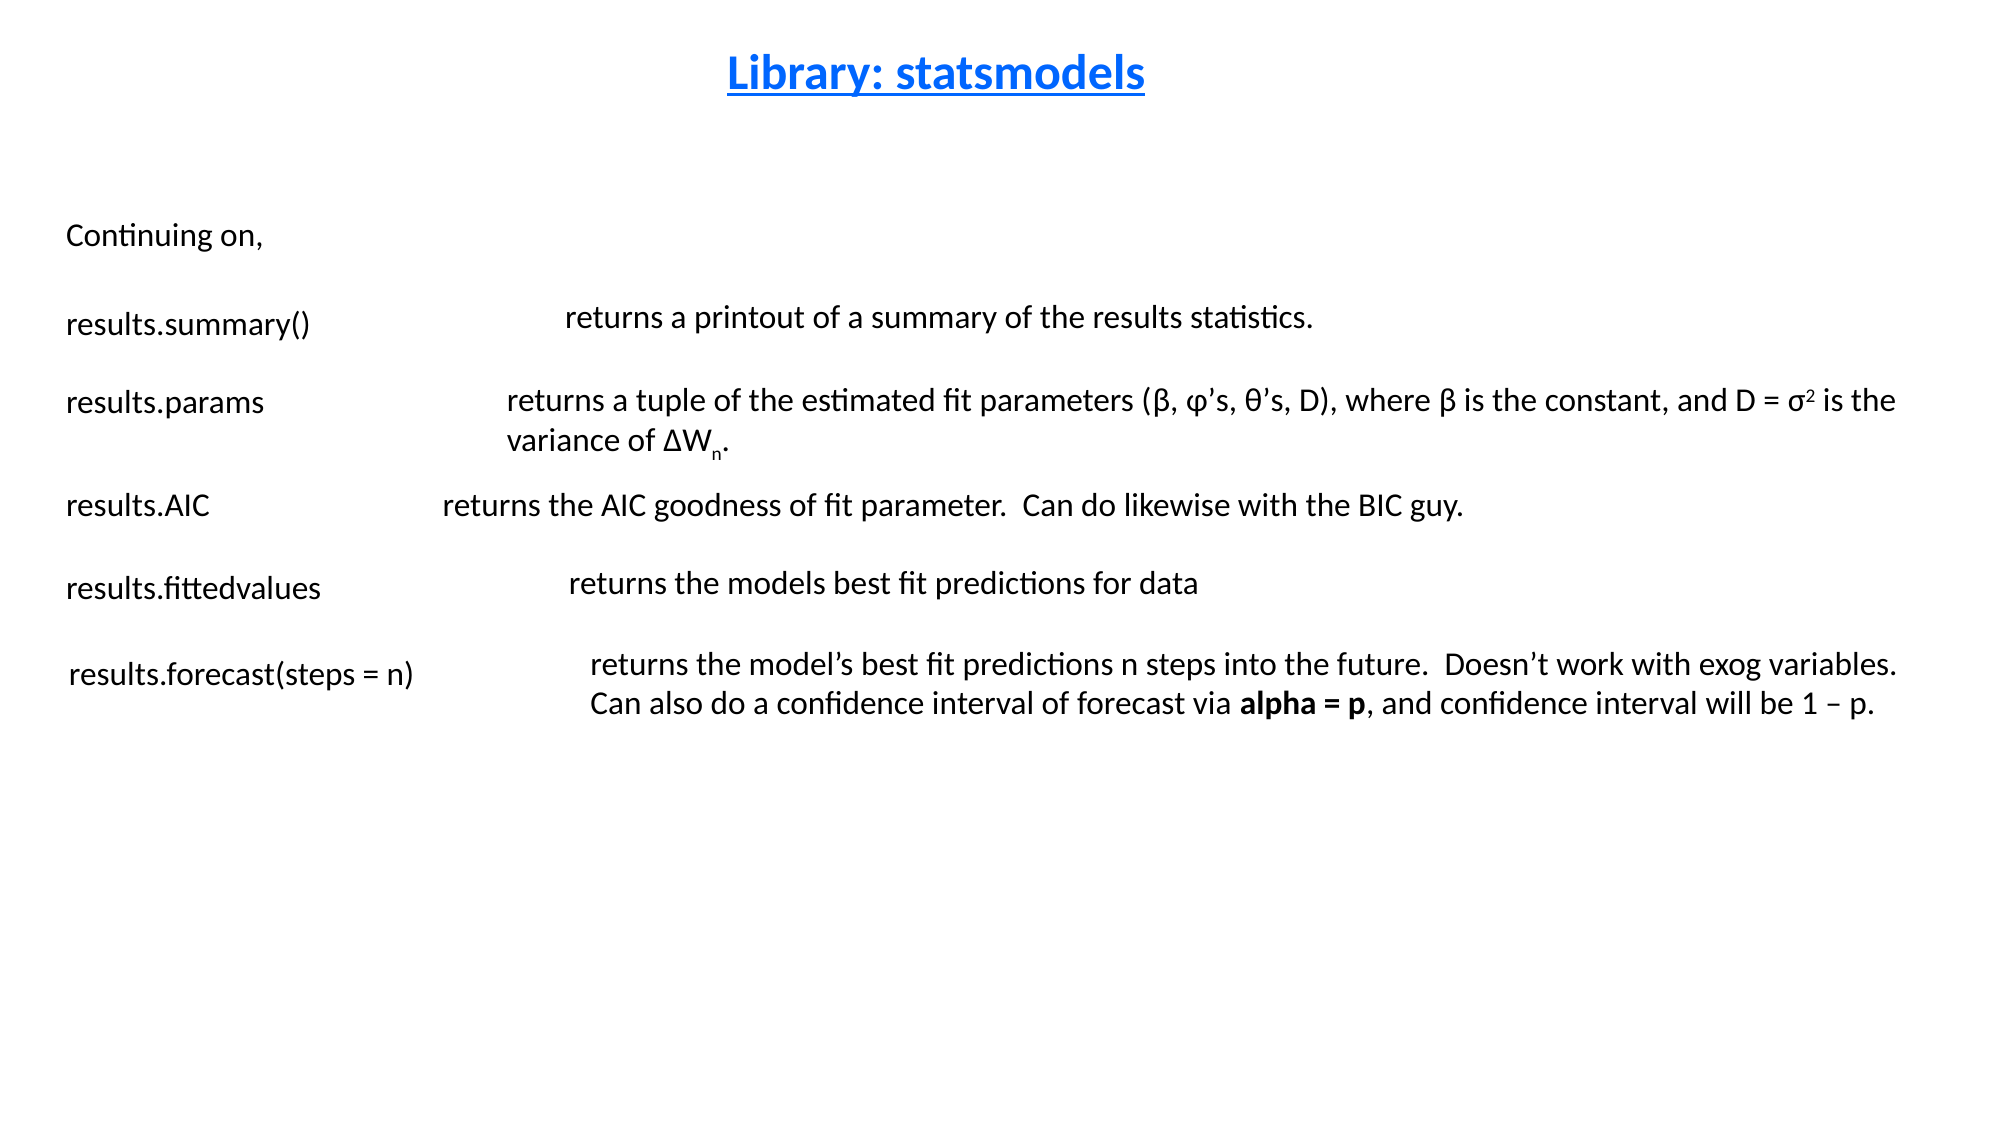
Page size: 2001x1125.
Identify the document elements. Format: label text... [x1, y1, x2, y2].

text_box returns the AIC goodness of fit parameter. Can do likewise with the BIC guy. [427, 475, 1546, 531]
text_box results.summary() [51, 294, 373, 349]
text_box results.forecast(steps = n) [54, 644, 451, 700]
text_box results.AIC [51, 475, 231, 531]
text_box Library: statsmodels [712, 32, 1161, 108]
text_box Continuing on, [51, 205, 373, 261]
text_box returns a tuple of the estimated fit parameters (β, φ’s, θ’s, D), where β is the constant, and D = σ2 is the variance of ΔWn. [492, 371, 1961, 472]
text_box returns the model’s best fit predictions n steps into the future. Doesn’t work with exog variables. Can also do a confidence interval of forecast via alpha = p, and confidence interval will be 1 – p. [575, 634, 1941, 730]
text_box returns a printout of a summary of the results statistics. [550, 287, 1358, 343]
text_box results.fittedvalues [51, 559, 350, 614]
text_box returns the models best fit predictions for data [554, 553, 1261, 609]
text_box results.params [51, 373, 324, 428]
